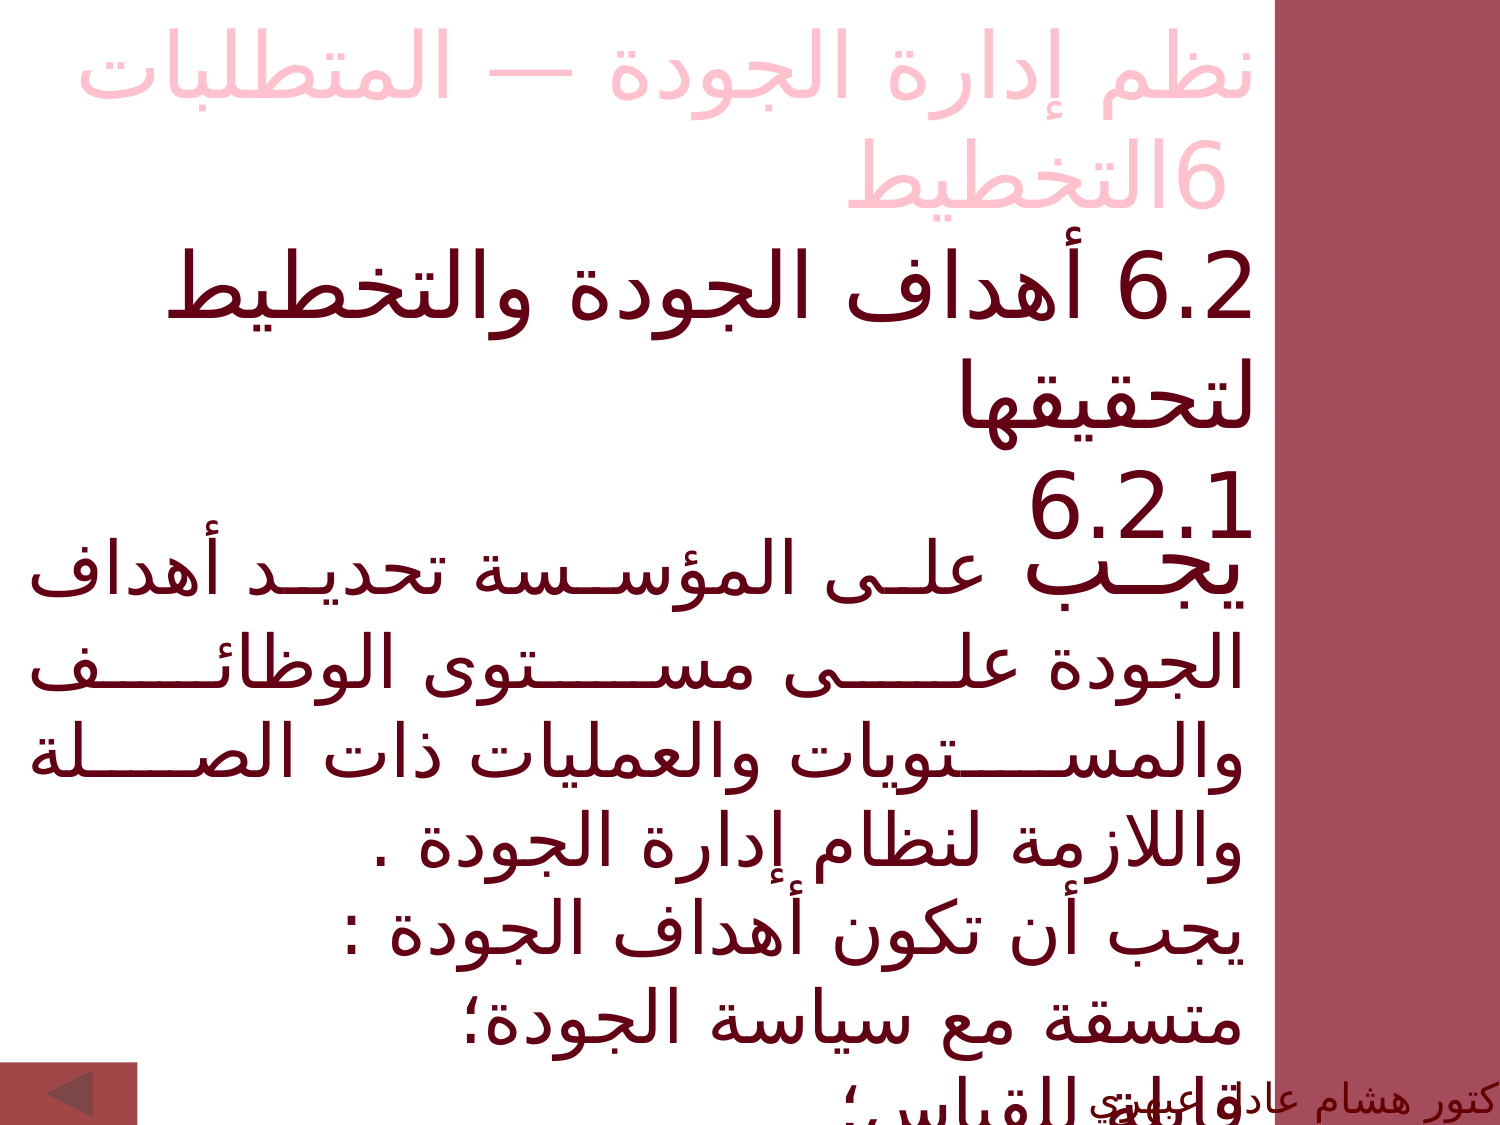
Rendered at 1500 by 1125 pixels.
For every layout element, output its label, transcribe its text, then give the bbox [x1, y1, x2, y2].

text_box يجب على المؤسسة تحديد أهداف الجودة على مستوى الوظائف والمستويات والعمليات ذات الصلة واللازمة لنظام إدارة الجودة . يجب أن تكون أهداف الجودة : متسقة مع سياسة الجودة؛ قابلة للقياس؛ آخذه بالحسبان المتطلبات المعمول بها؛ [12, 487, 1263, 1125]
text_box [1273, 0, 1500, 1064]
text_box نظم إدارة الجودة — المتطلبات 6التخطيط 6.2 أهداف الجودة والتخطيط لتحقيقها 6.2.1 [0, 0, 1275, 565]
text_box [0, 1060, 140, 1125]
text_box الدكتور هشام عادل عبهري [1073, 1064, 1500, 1125]
